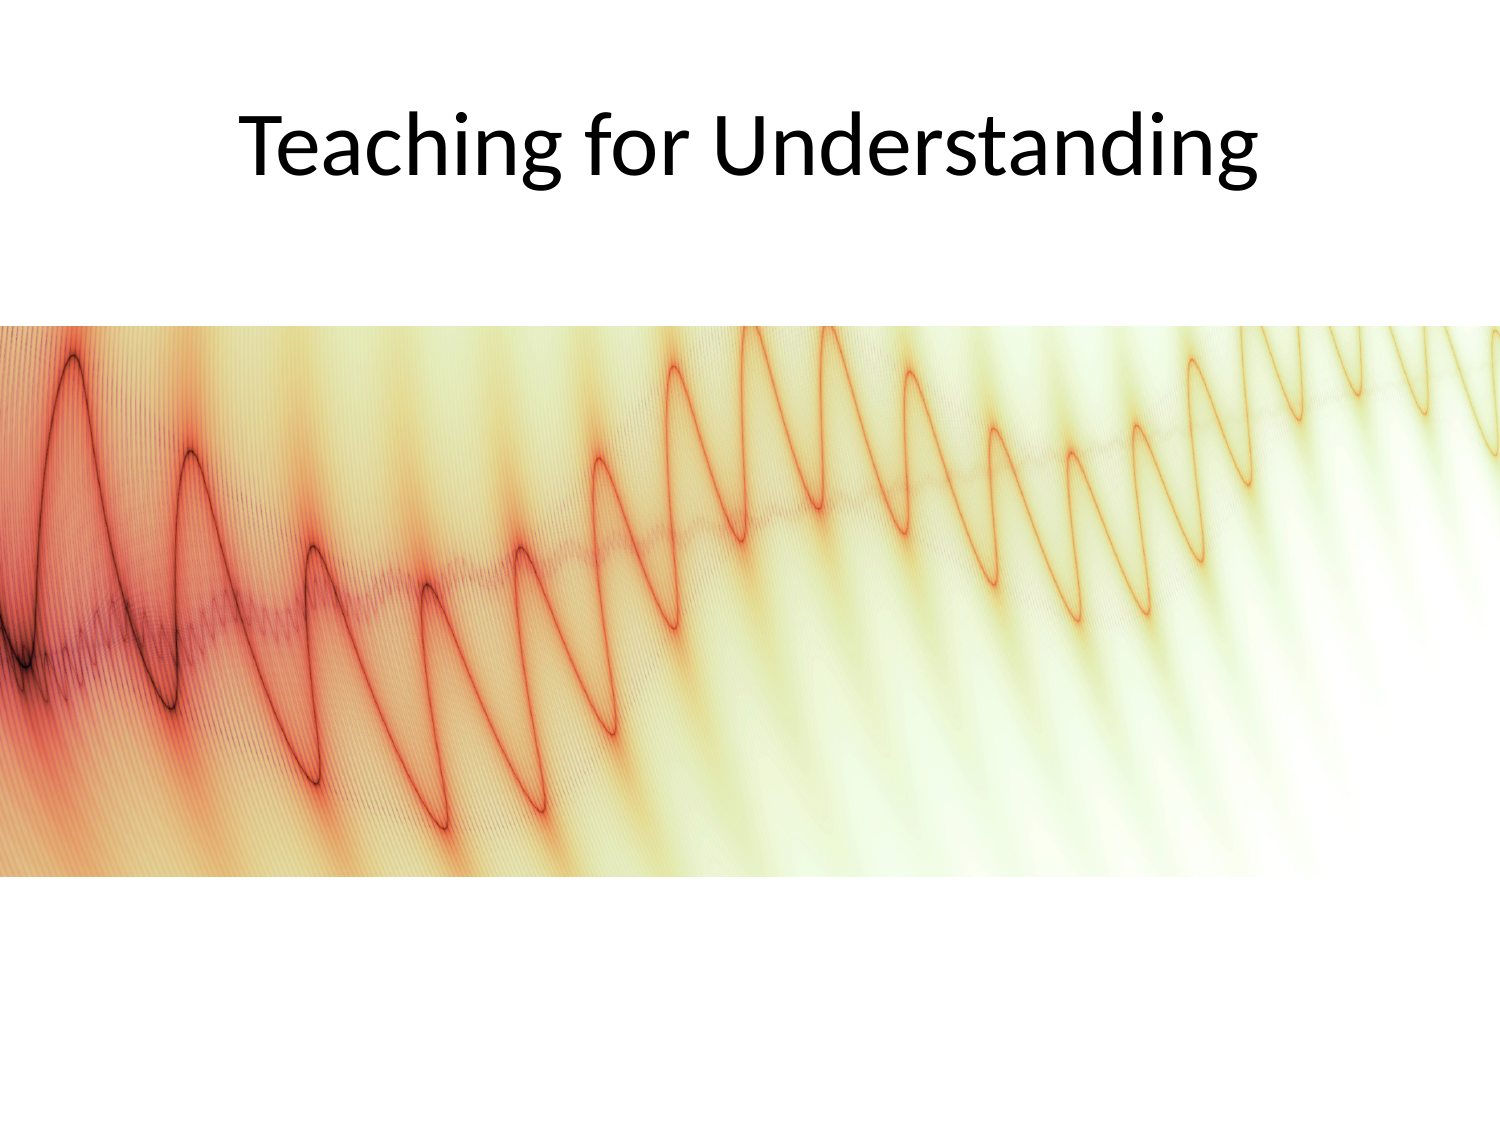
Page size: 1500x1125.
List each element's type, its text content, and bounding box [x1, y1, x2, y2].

picture [0, 326, 1500, 878]
title Teaching for Understanding [75, 45, 1425, 233]
